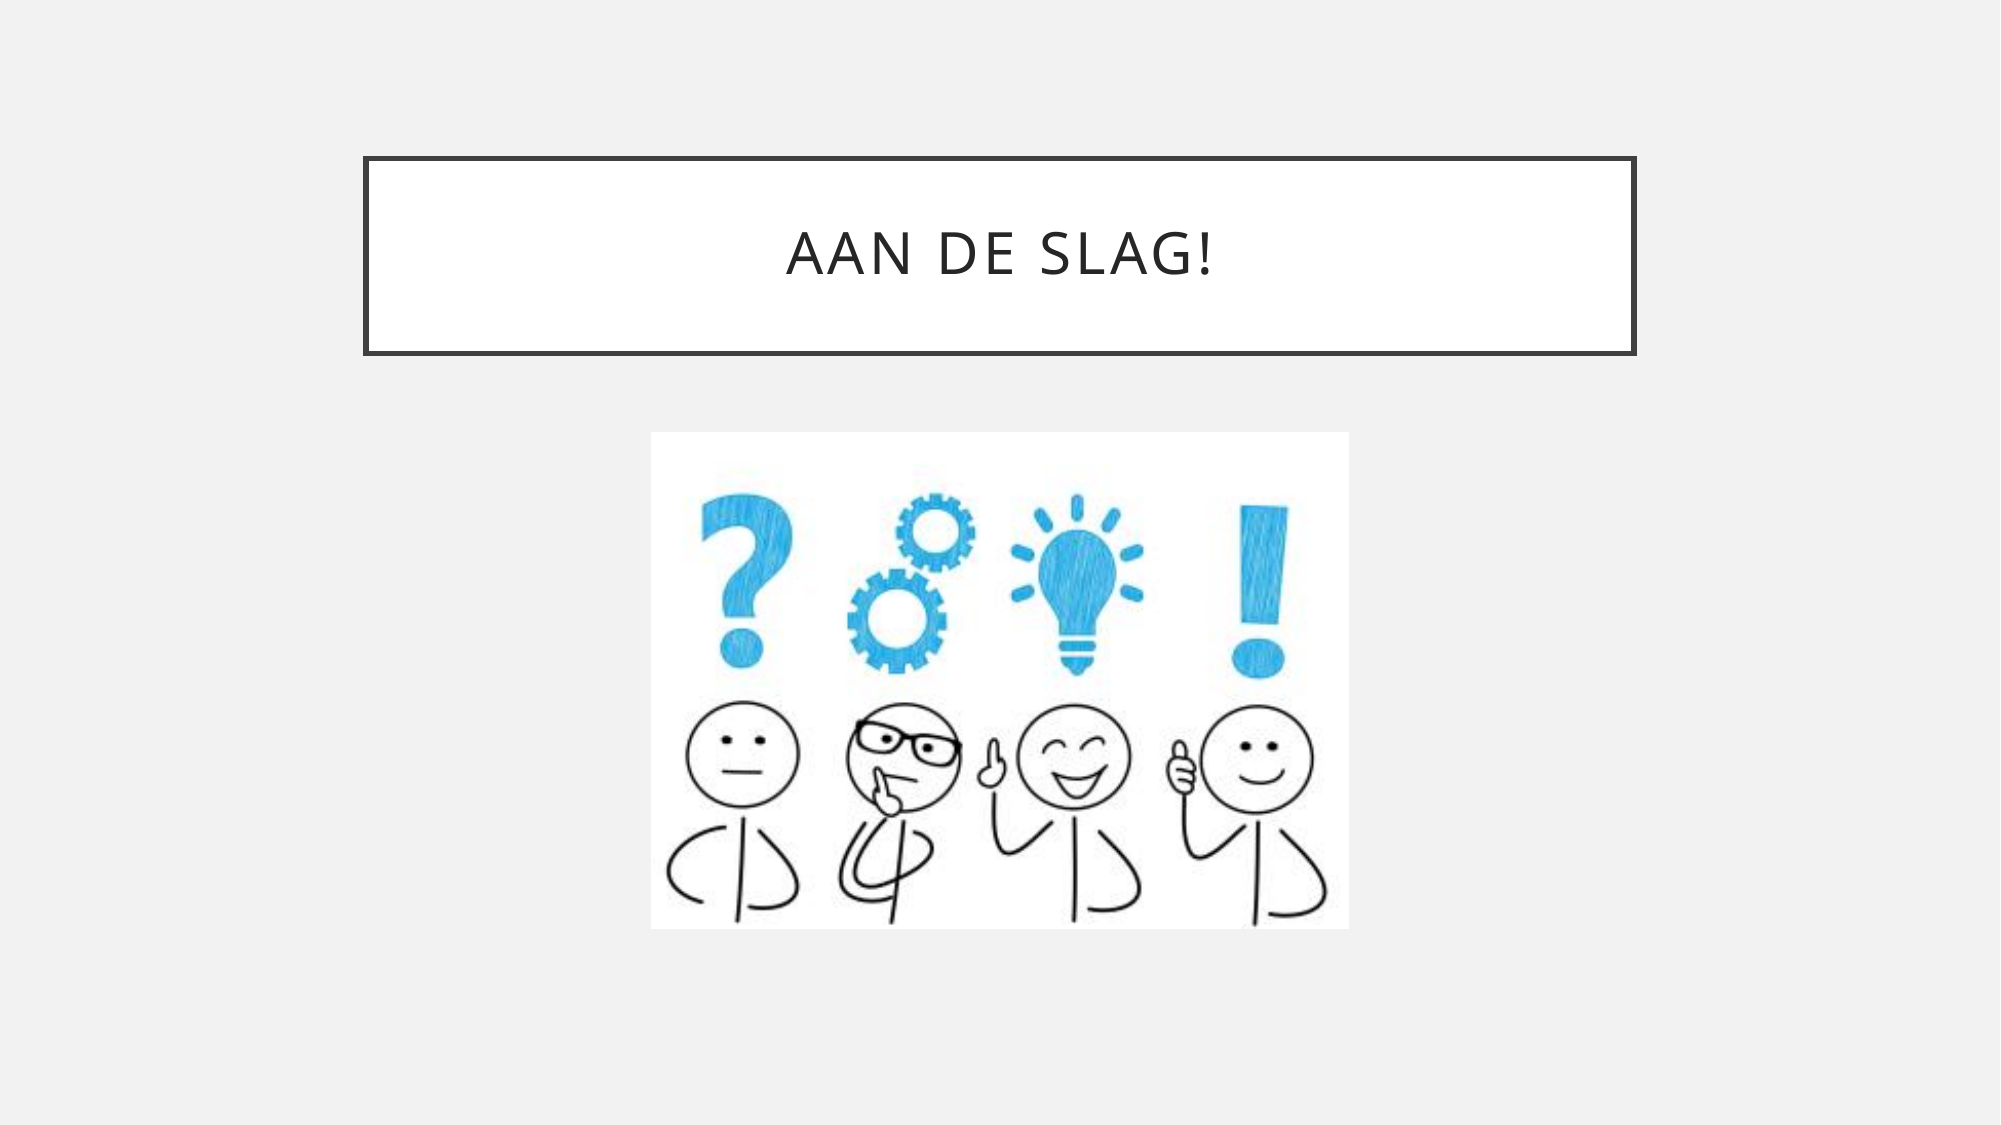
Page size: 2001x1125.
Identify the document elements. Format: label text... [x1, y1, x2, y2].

title Aan de slag! [363, 156, 1637, 356]
picture [651, 432, 1349, 929]
